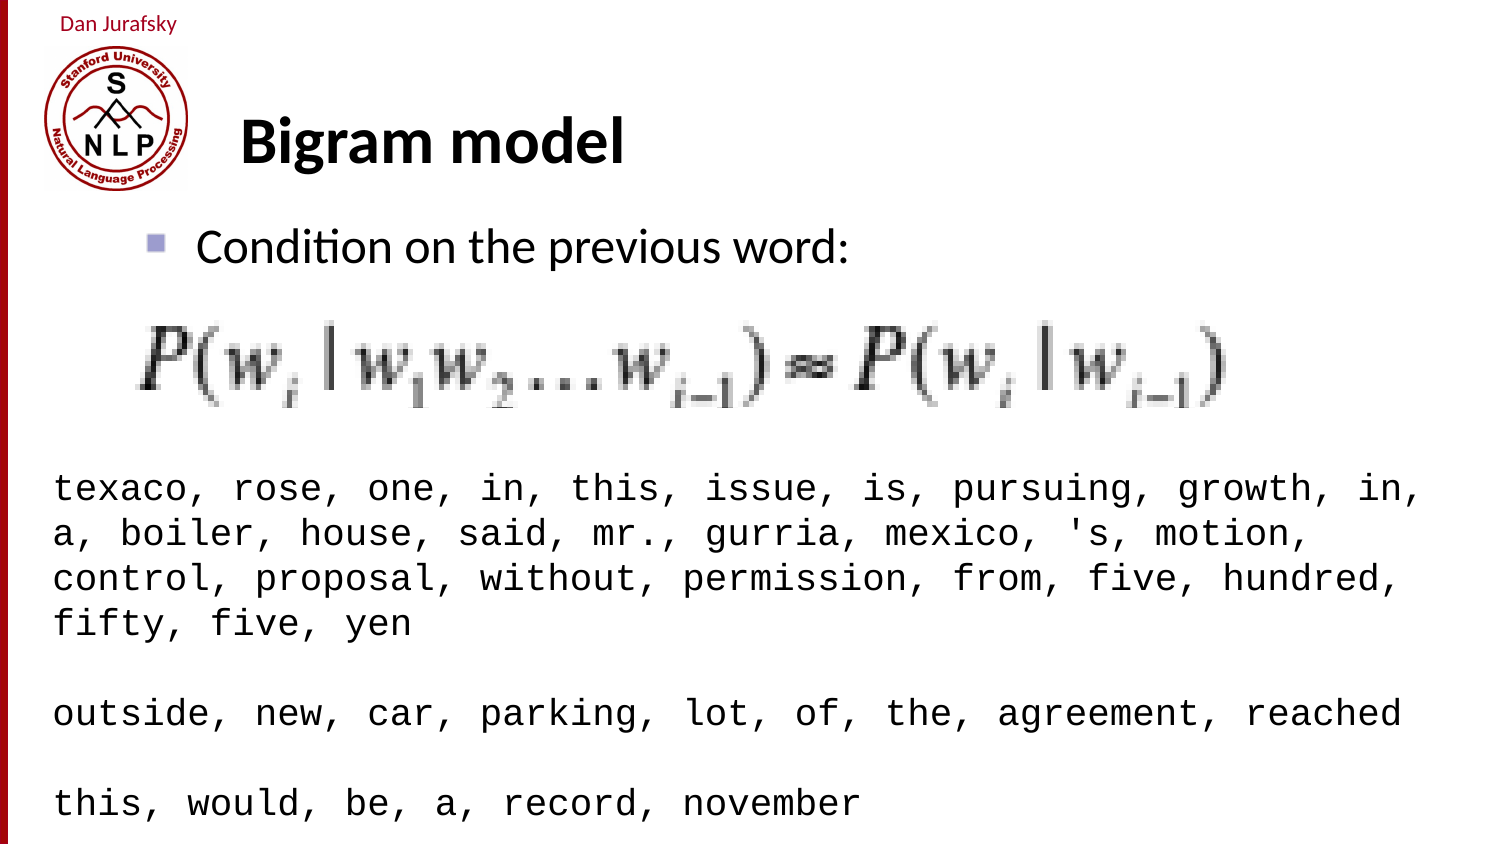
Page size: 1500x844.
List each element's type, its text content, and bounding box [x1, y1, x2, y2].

text_box texaco, rose, one, in, this, issue, is, pursuing, growth, in, a, boiler, house, said, mr., gurria, mexico, 's, motion, control, proposal, without, permission, from, five, hundred, fifty, five, yen outside, new, car, parking, lot, of, the, agreement, reached this, would, be, a, record, november [37, 455, 1450, 831]
title Bigram model [225, 62, 1450, 185]
picture [139, 226, 175, 262]
picture [44, 46, 188, 191]
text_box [124, 309, 1232, 408]
text_box Condition on the previous word: [124, 206, 1400, 455]
